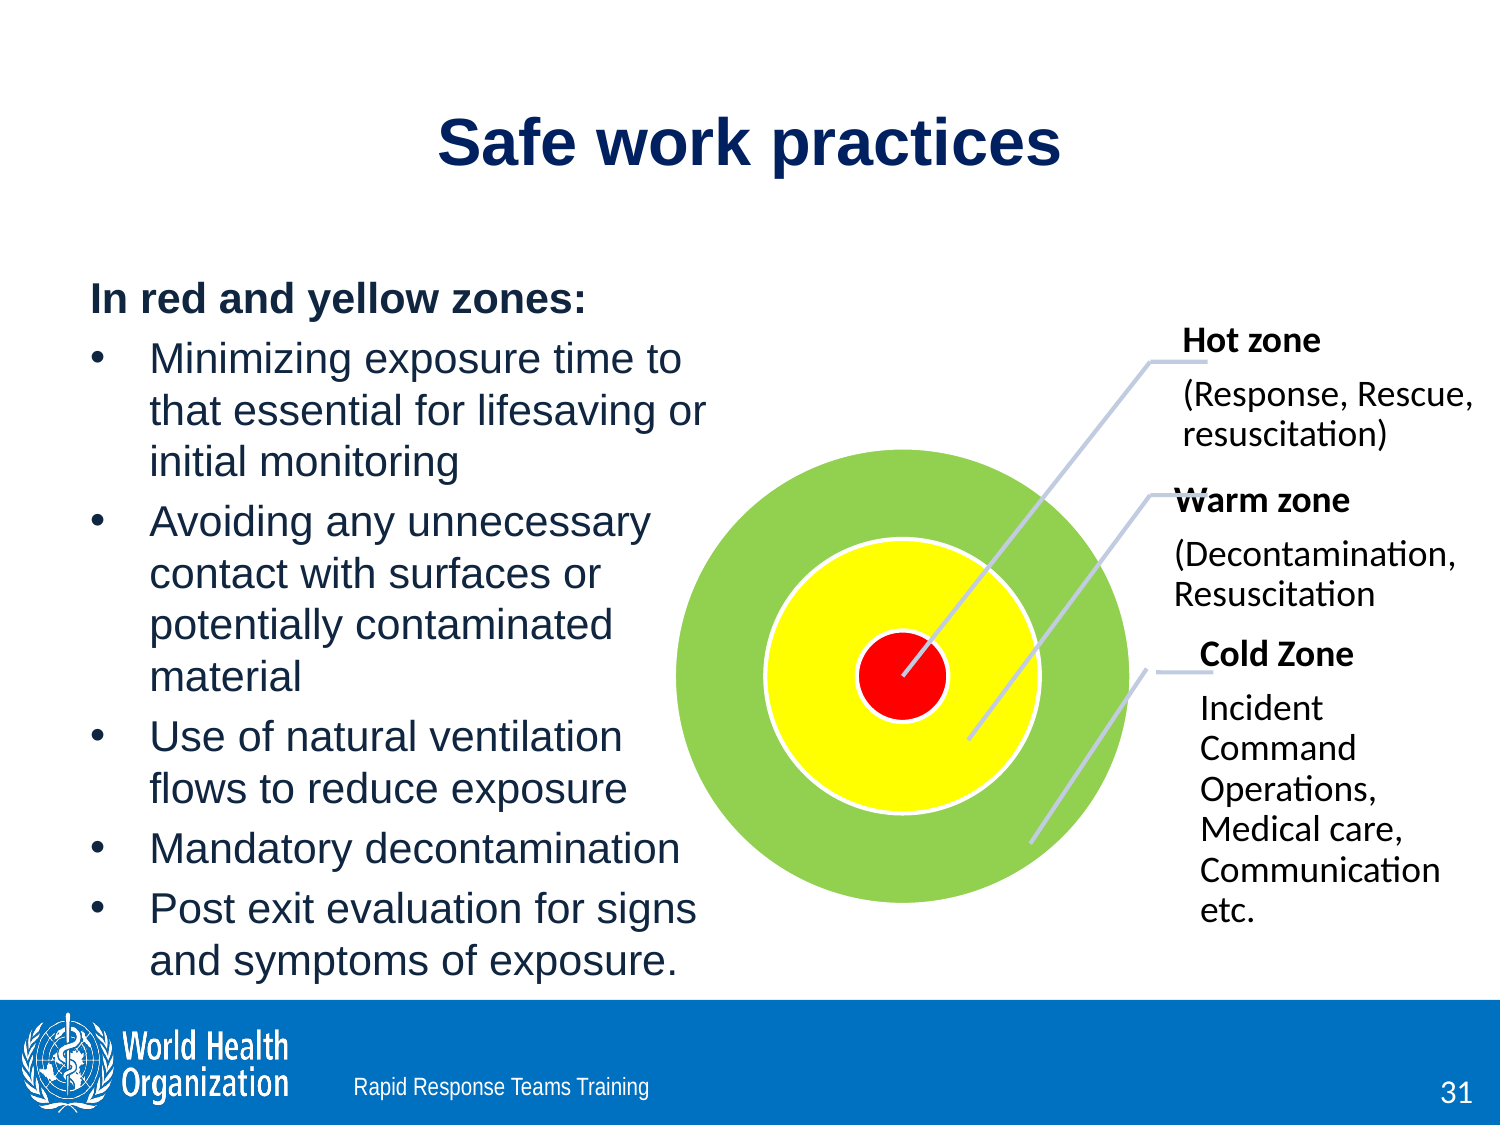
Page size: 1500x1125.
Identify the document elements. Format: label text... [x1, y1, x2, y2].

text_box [699, 212, 1463, 988]
list In red and yellow zones: Minimizing exposure time to that essential for lifesaving or initial monitoring Avoiding any unnecessary contact with surfaces or potentially contaminated material Use of natural ventilation flows to reduce exposure Mandatory decontamination Post exit evaluation for signs and symptoms of exposure. [75, 262, 725, 1005]
title Safe work practices [75, 45, 1425, 233]
picture [21, 1012, 288, 1113]
